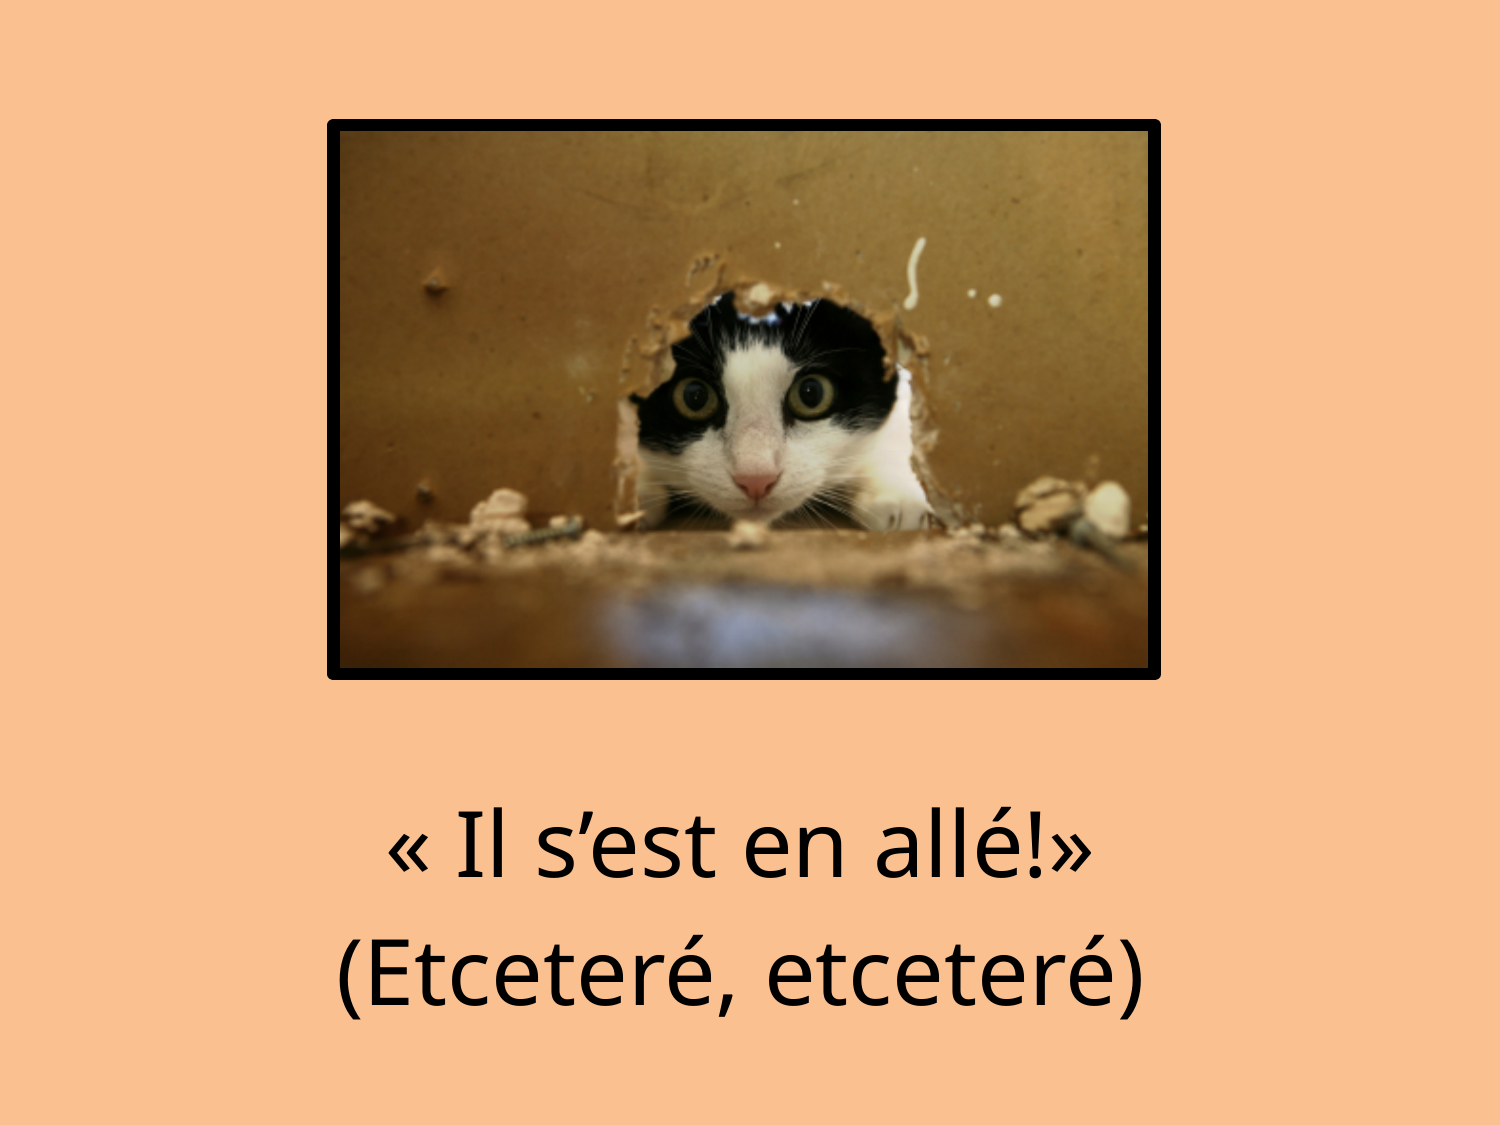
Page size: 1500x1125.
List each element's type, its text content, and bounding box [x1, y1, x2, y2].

picture [339, 131, 1149, 669]
list « Il s’est en allé!» (Etceteré, etceteré) [28, 778, 1454, 1067]
